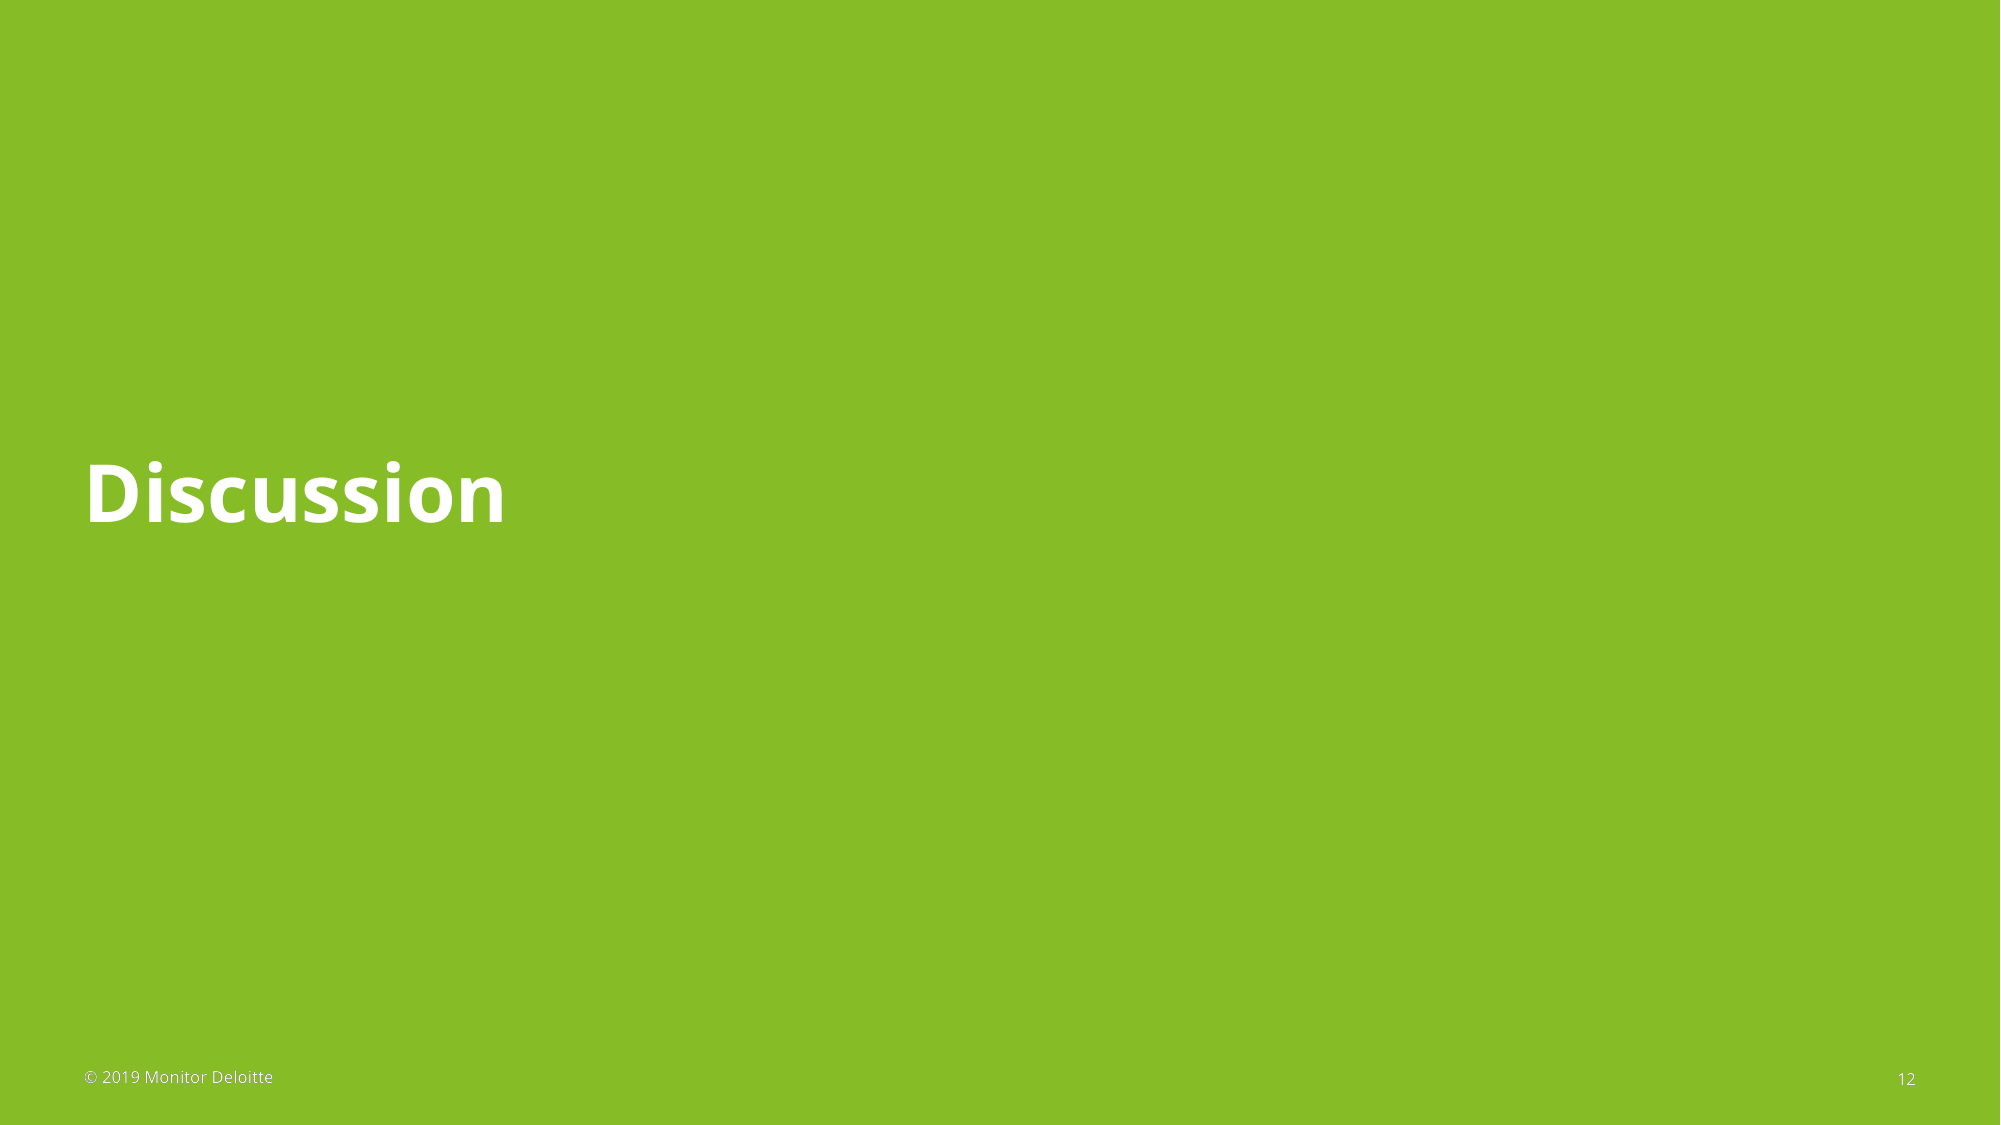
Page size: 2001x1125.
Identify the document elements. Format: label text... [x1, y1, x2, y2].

title Discussion [83, 448, 1681, 541]
